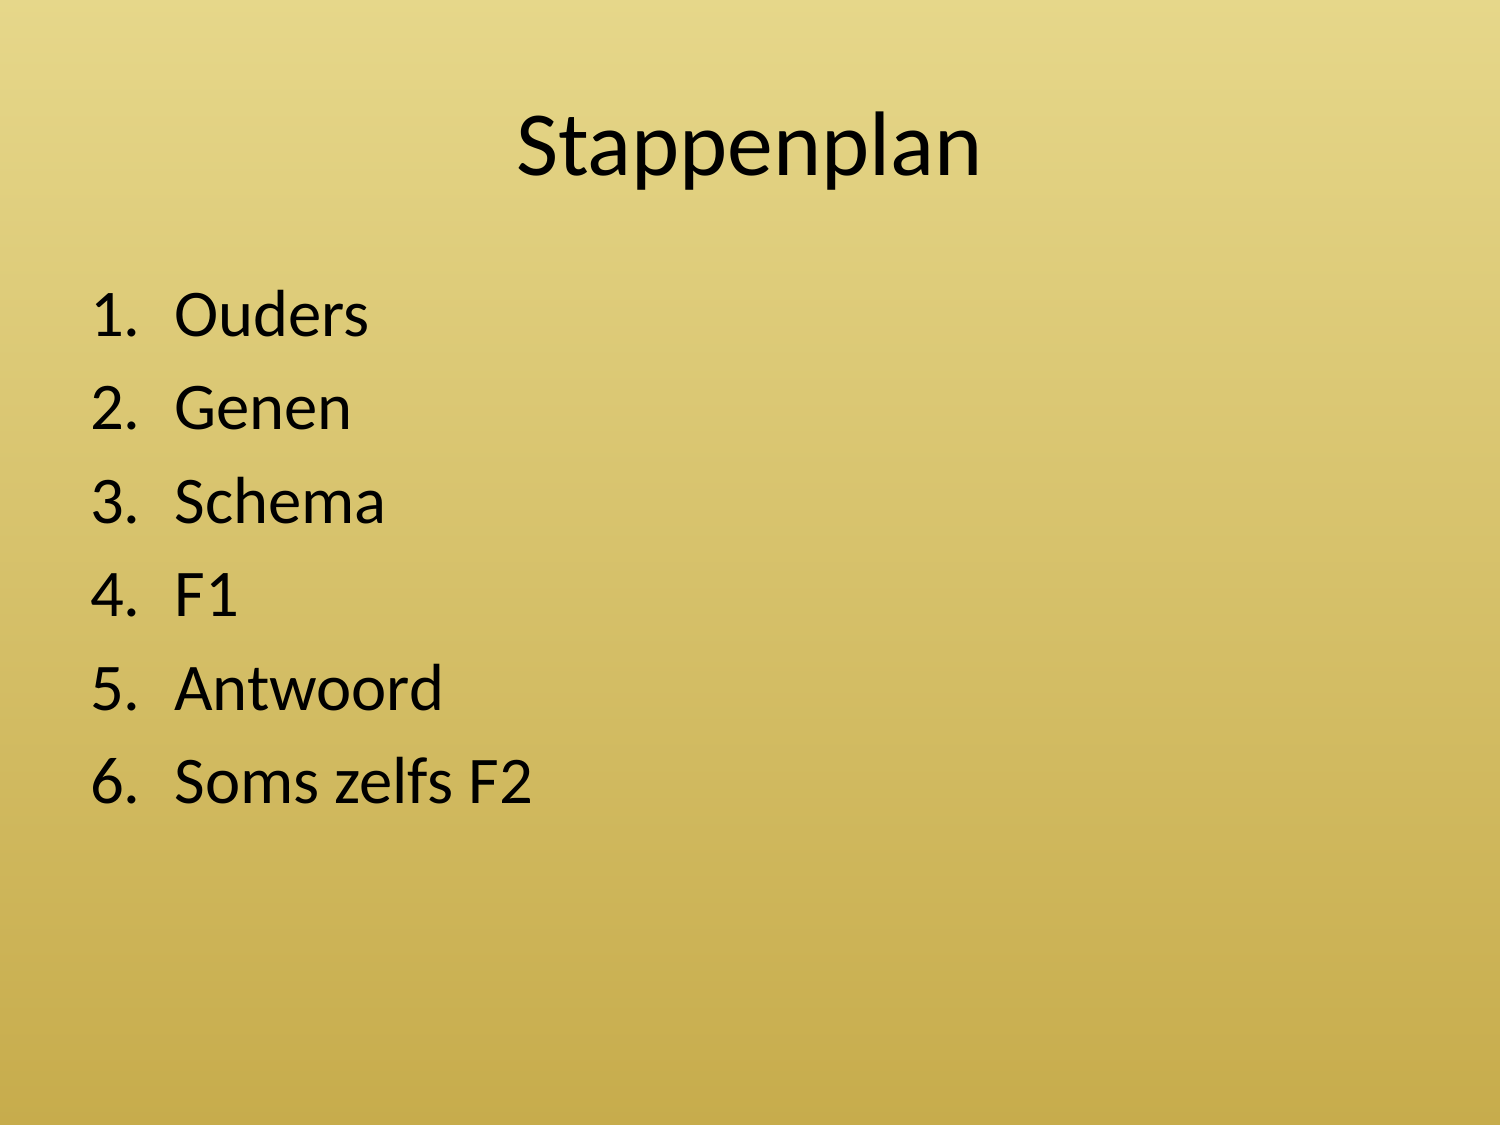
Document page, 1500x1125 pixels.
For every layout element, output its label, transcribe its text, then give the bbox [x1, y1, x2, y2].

list Ouders Genen Schema F1 Antwoord Soms zelfs F2 [75, 262, 1425, 1005]
title Stappenplan [75, 45, 1425, 233]
